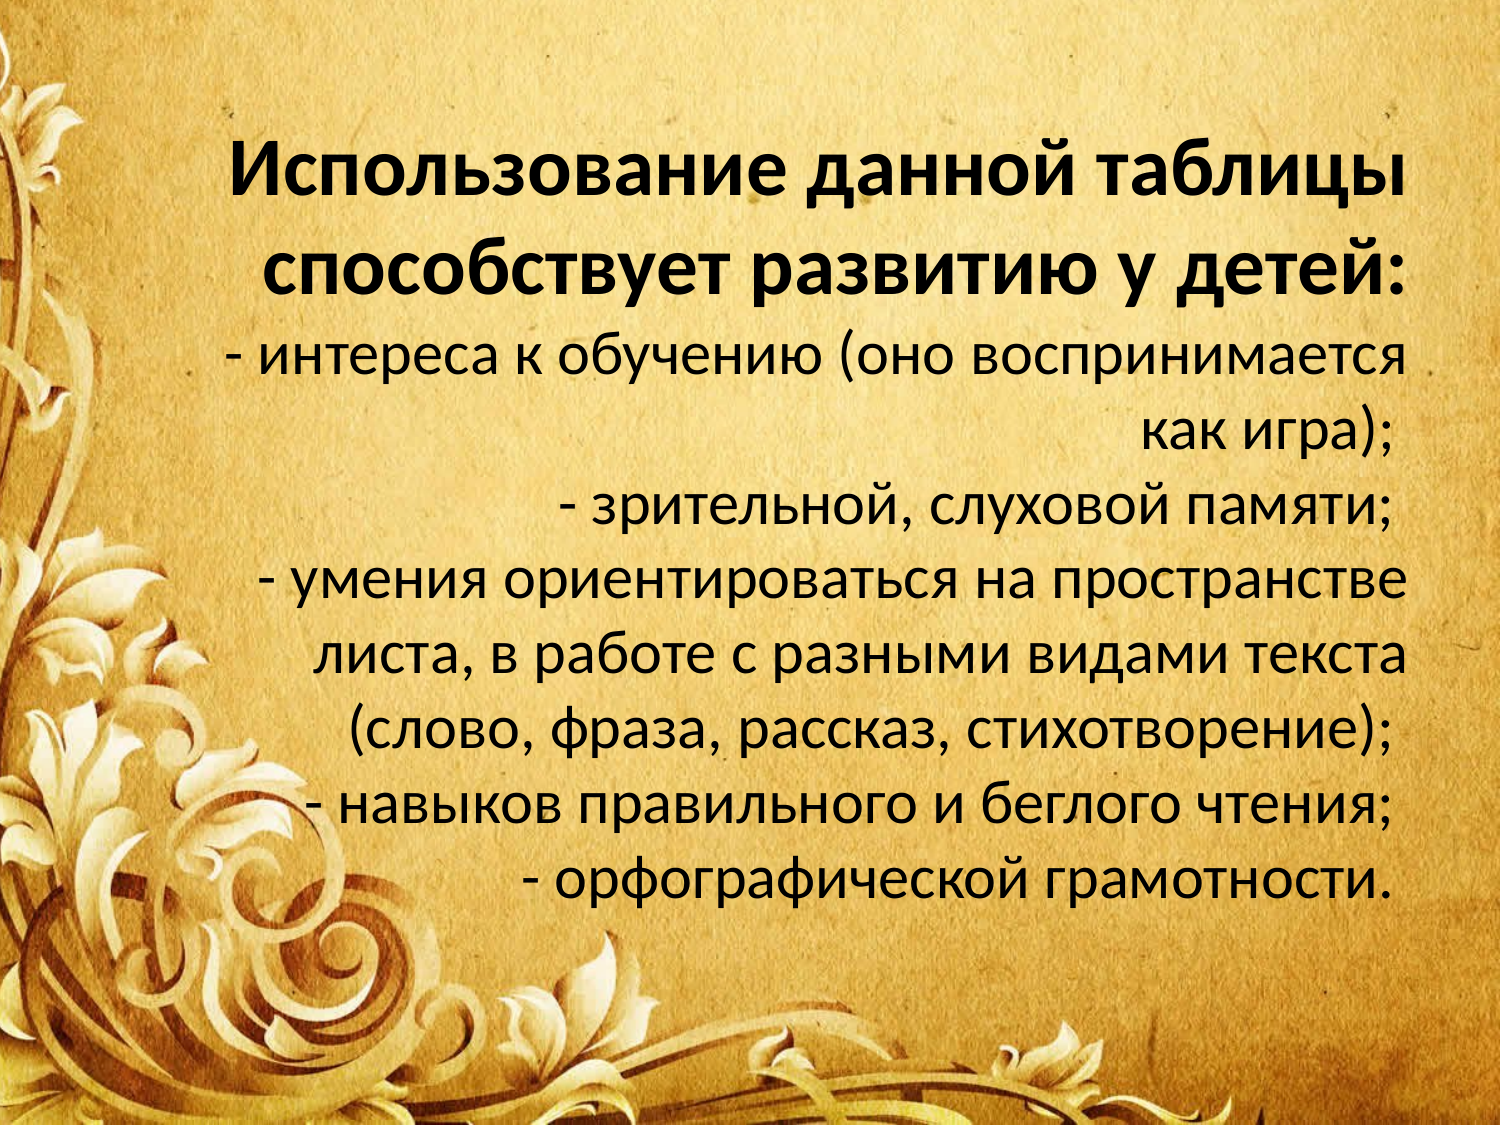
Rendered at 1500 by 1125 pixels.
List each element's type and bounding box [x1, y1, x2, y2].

list [0, 0, 1500, 1125]
